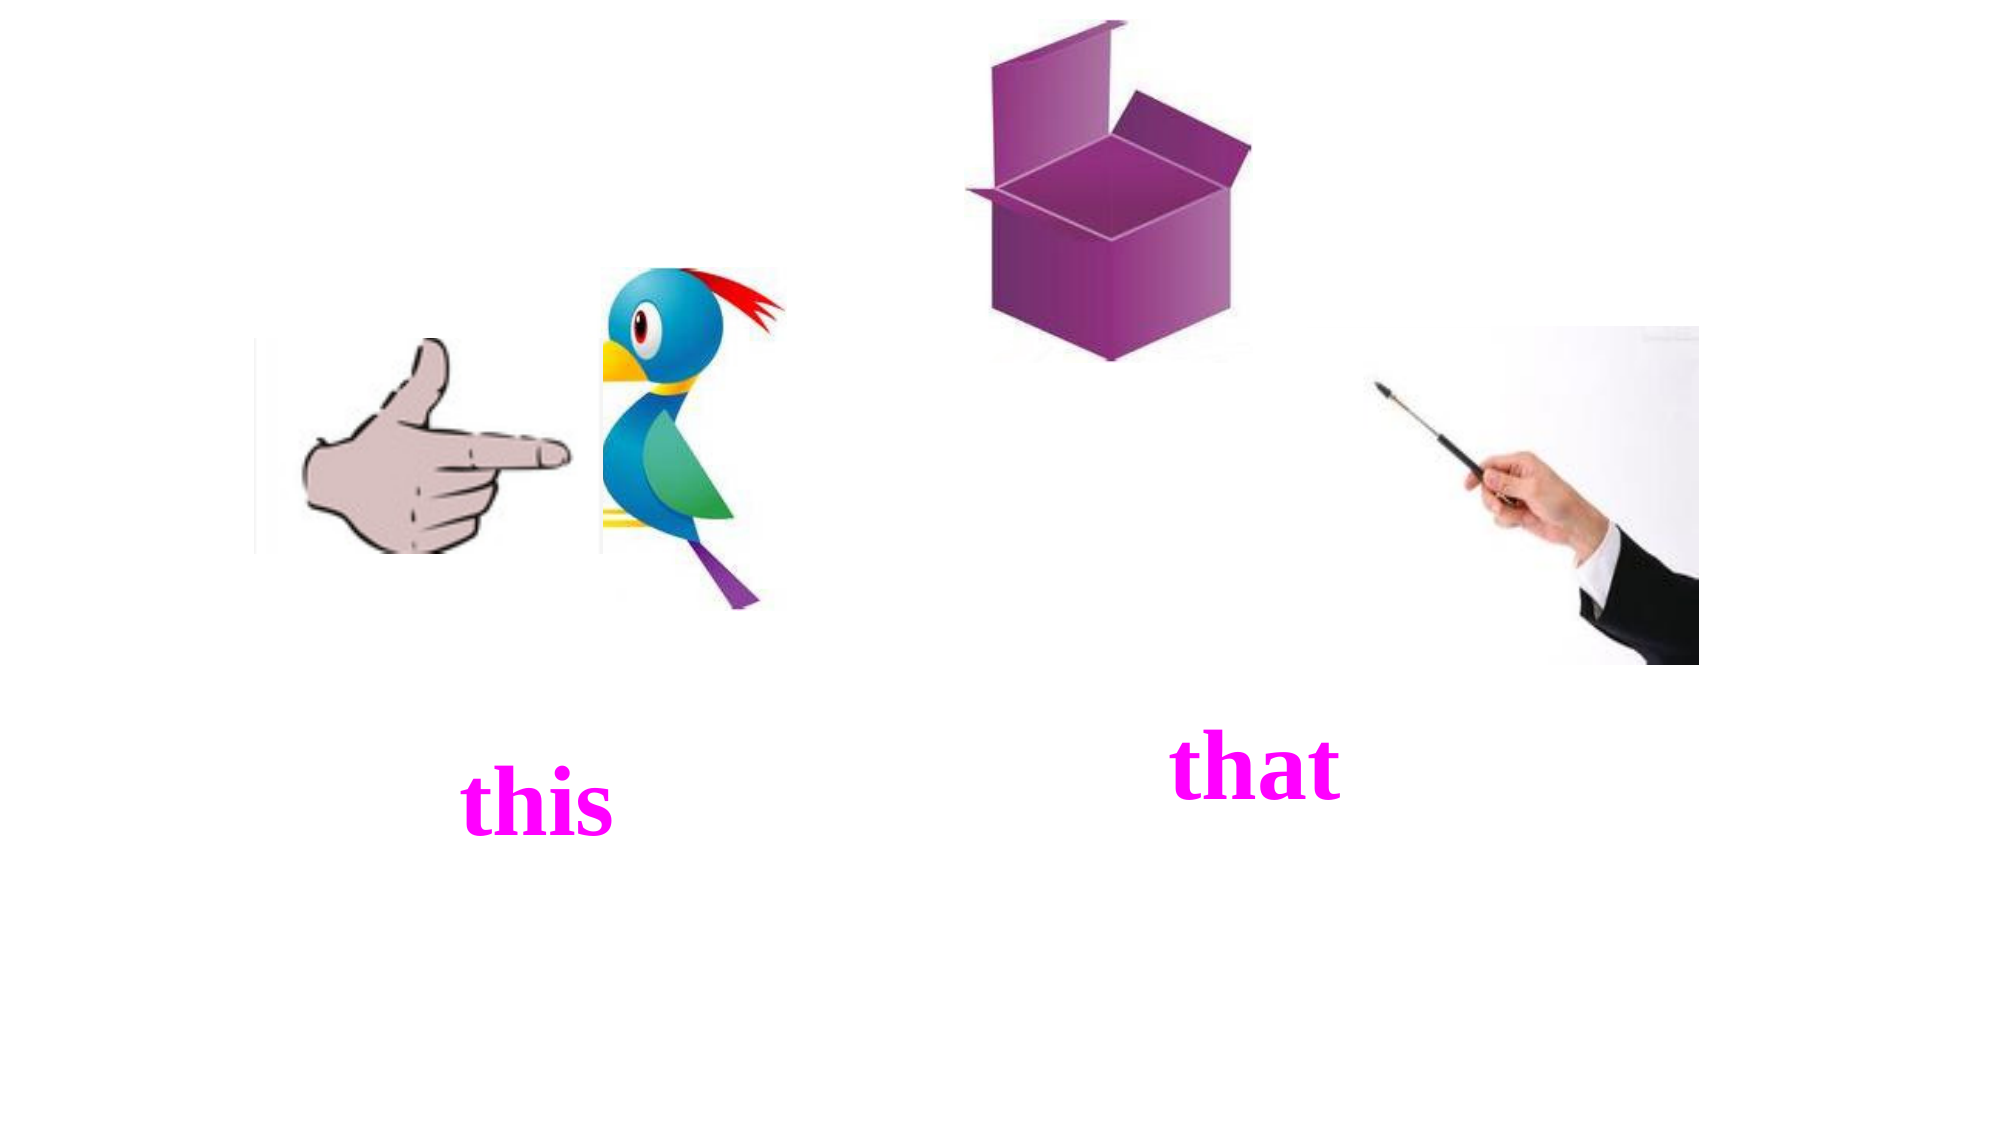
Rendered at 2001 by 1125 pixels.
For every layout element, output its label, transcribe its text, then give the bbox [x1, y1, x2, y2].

text_box that [1153, 692, 1508, 828]
picture [1307, 326, 1699, 665]
picture [964, 19, 1253, 363]
text_box this [444, 727, 800, 863]
picture [254, 267, 787, 611]
